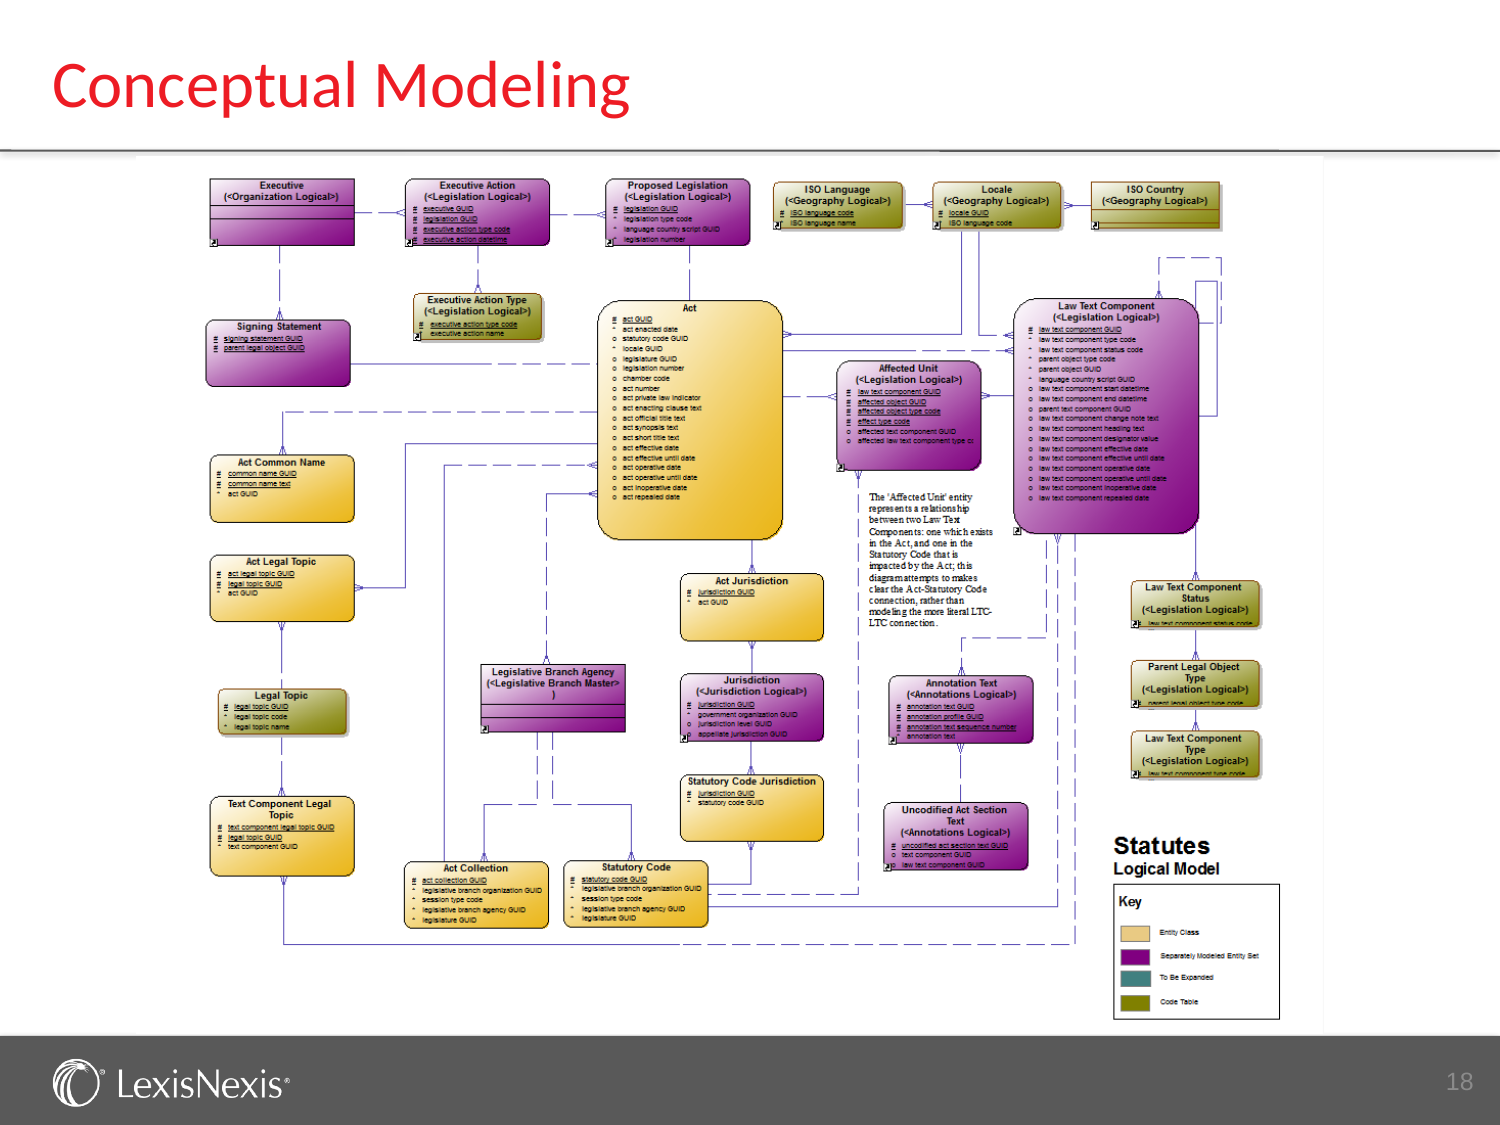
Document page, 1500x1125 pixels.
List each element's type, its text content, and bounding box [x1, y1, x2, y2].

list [136, 156, 1324, 1034]
title Conceptual Modeling [37, 37, 1463, 138]
picture [50, 1056, 292, 1109]
